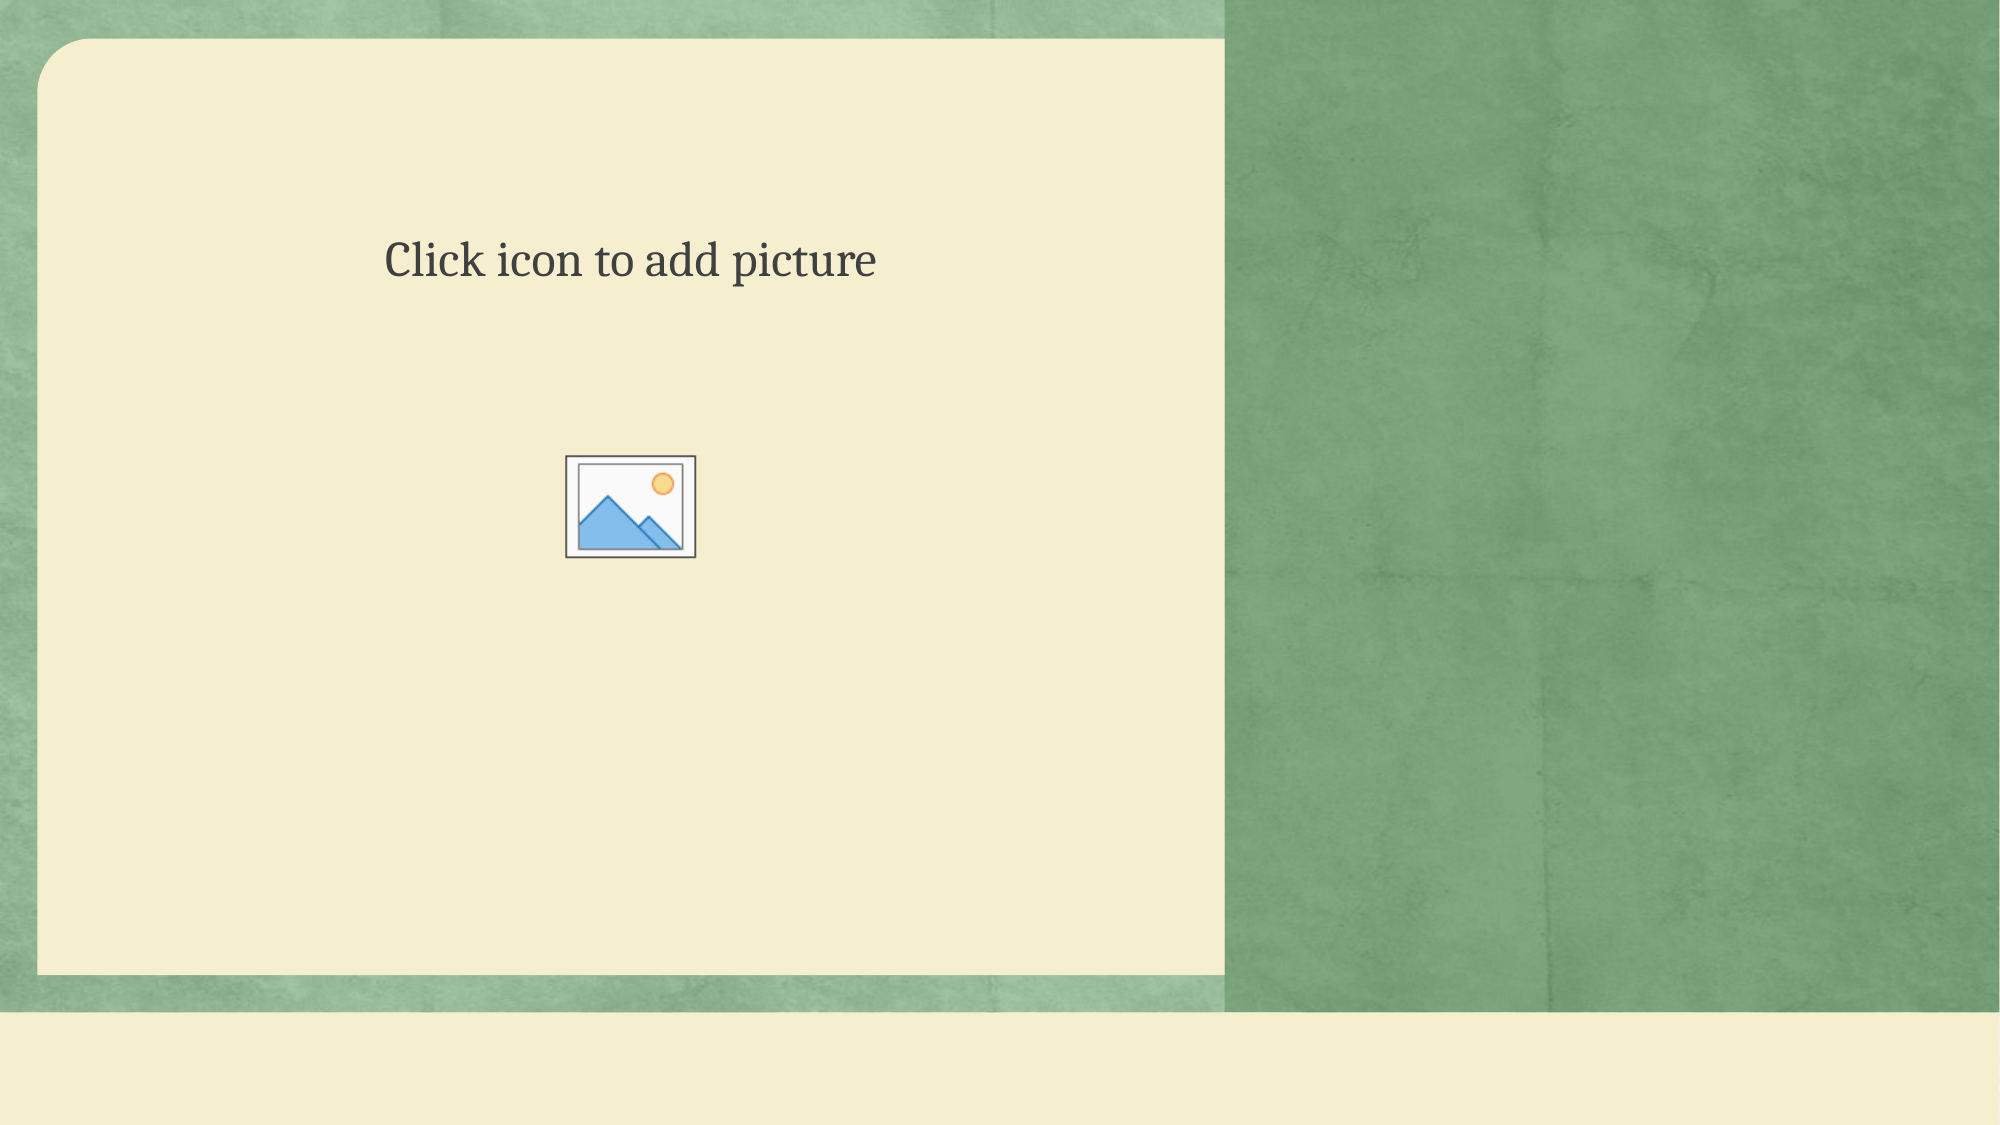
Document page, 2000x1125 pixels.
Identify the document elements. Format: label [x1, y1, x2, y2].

picture [74, 75, 1188, 938]
